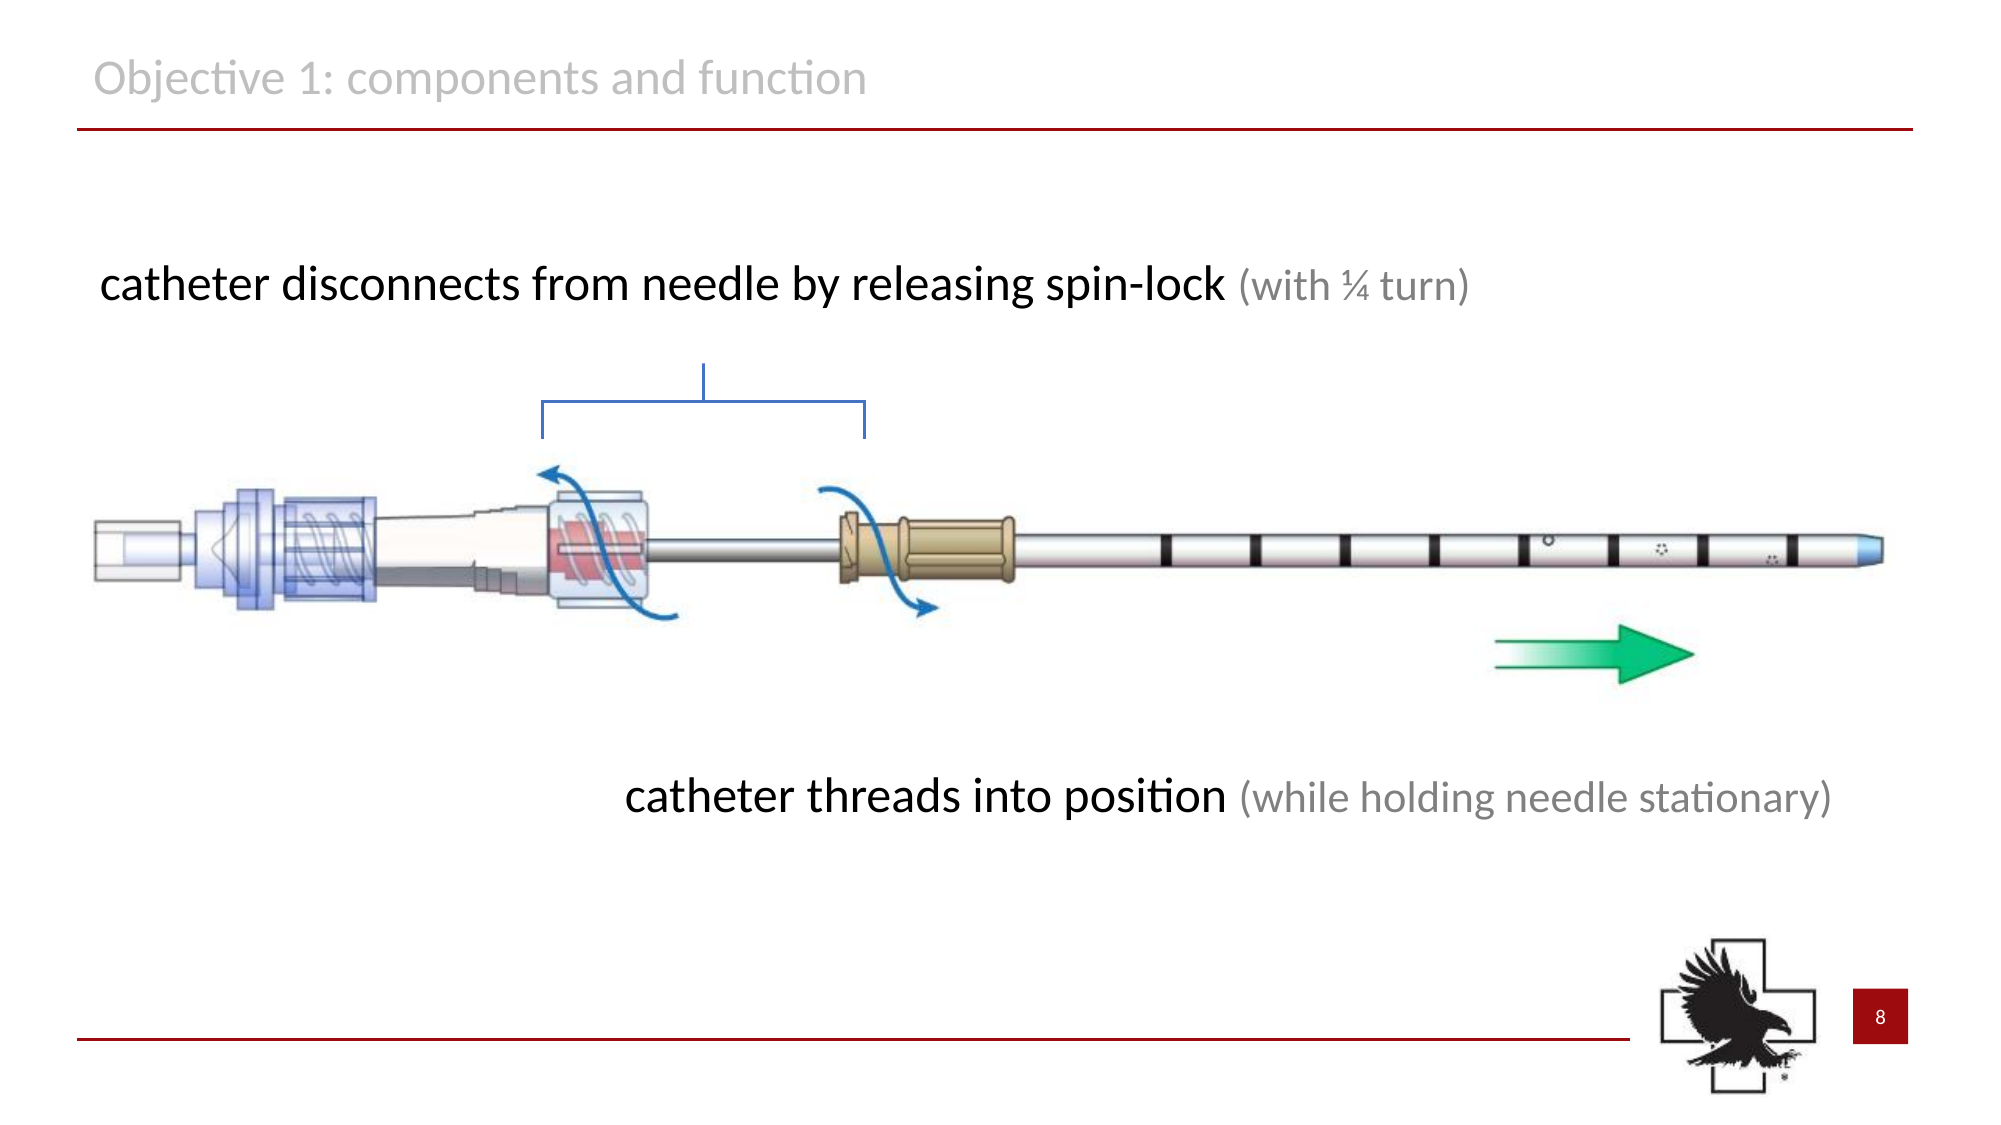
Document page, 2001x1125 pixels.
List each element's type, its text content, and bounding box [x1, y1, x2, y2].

text_box catheter threads into position (while holding needle stationary) [610, 755, 1850, 830]
slide_number 8 [1853, 988, 1909, 1045]
picture [1658, 934, 1821, 1098]
text_box Objective 1: components and function [78, 36, 917, 112]
picture [78, 378, 1914, 717]
text_box catheter disconnects from needle by releasing spin-lock (with ¼ turn) [84, 243, 1486, 319]
